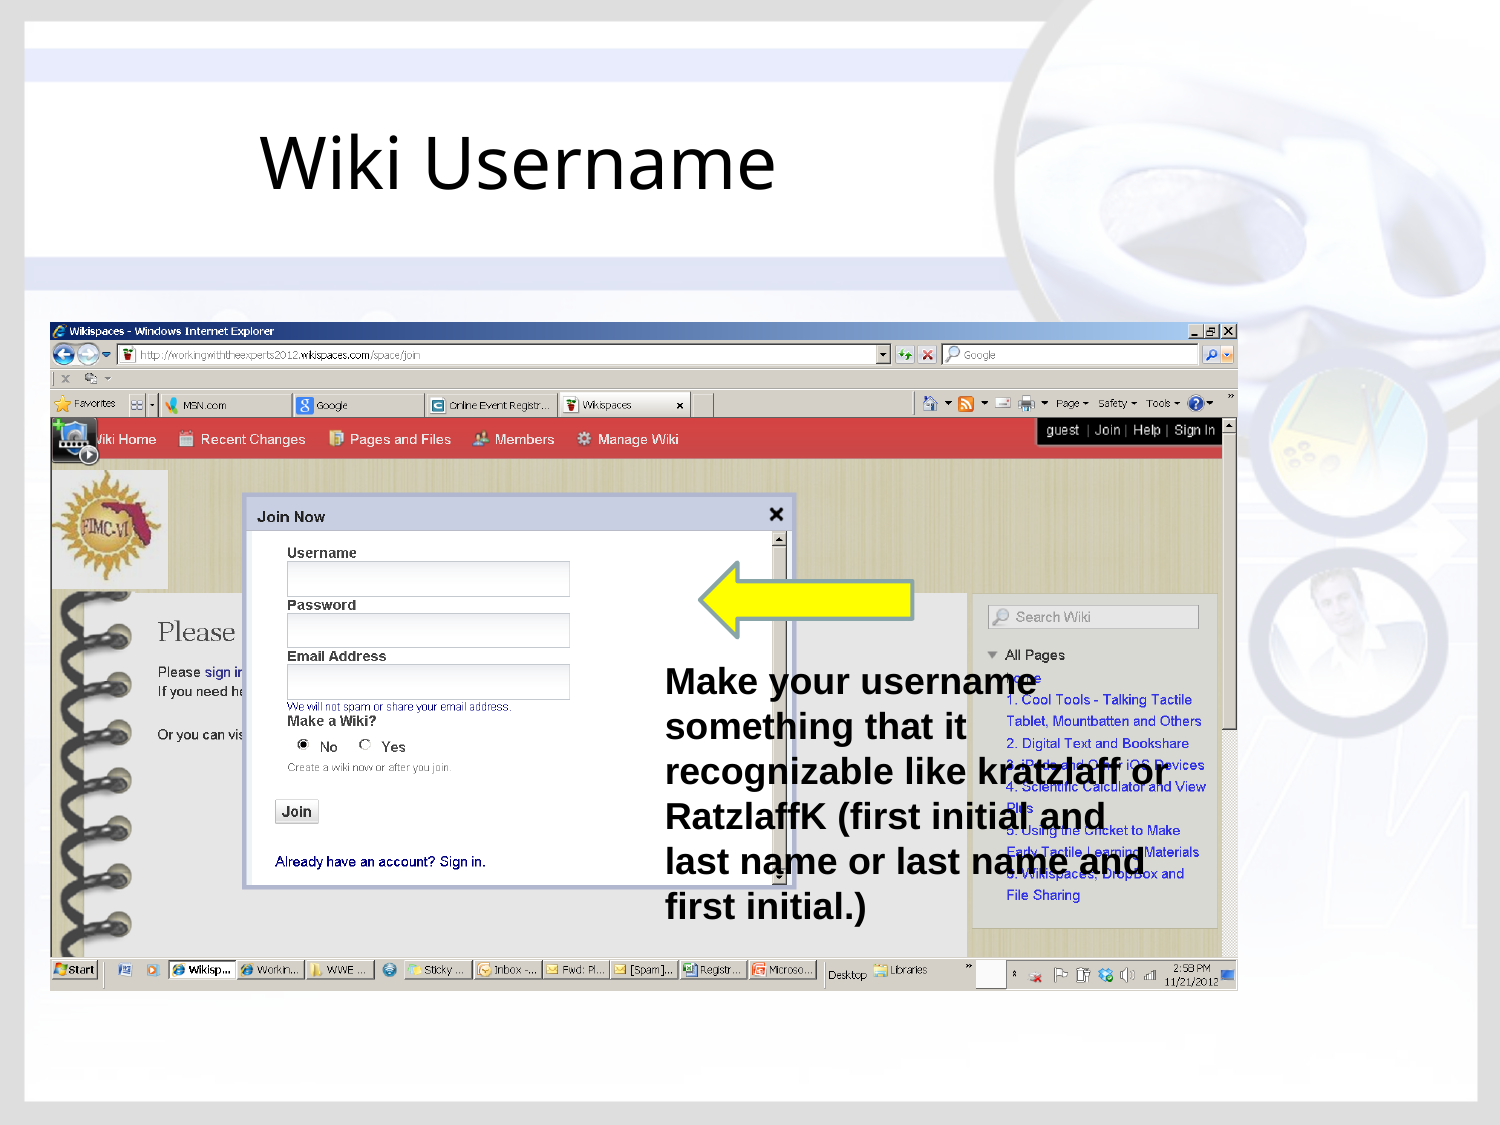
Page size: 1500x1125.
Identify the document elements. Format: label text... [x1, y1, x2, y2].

title Wiki Username [49, 112, 988, 208]
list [49, 321, 1238, 991]
